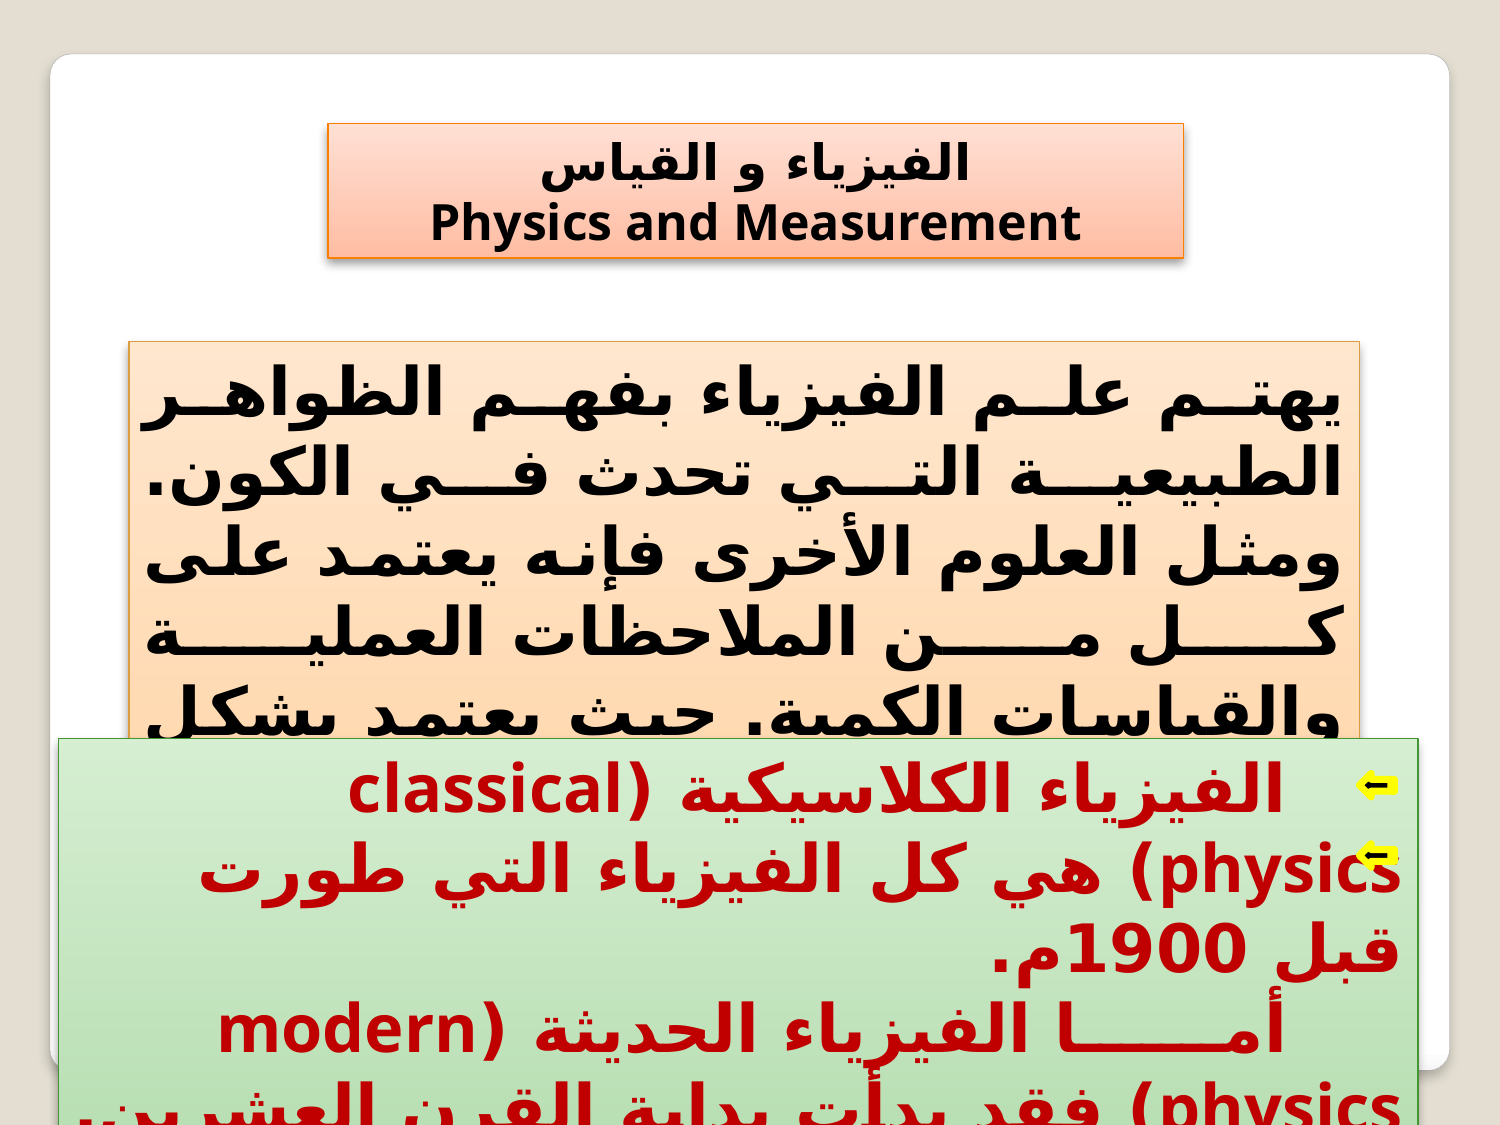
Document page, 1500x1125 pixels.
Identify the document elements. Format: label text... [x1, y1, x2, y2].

text_box يهتم علم الفيزياء بفهم الظواهر الطبيعية التي تحدث في الكون. ومثل العلوم الأخرى فإنه يعتمد على كل من الملاحظات العملية والقياسات الكمية. حيث يعتمد بشكل أساسي على عدد محدد من القوانين الأساسية (fundamental laws) التي تحكم ظاهرة طبيعية ما لتطوير النظريات التي يمكن أن تتنبأ بنتائج التجارب المستقبلية. [128, 341, 1360, 737]
text_box الفيزياء و القياس Physics and Measurement [327, 123, 1184, 259]
text_box الفيزياء الكلاسيكية (classical physics) هي كل الفيزياء التي طورت قبل 1900م. أما الفيزياء الحديثة (modern physics) فقد بدأت بداية القرن العشرين. وذلك لأن هناك بعض الظواهر لا يمكن تفسيرها باستخدام نظريات الفيزياء الكلاسيكية. [58, 738, 1419, 1125]
text_box [1355, 840, 1398, 871]
text_box [1355, 770, 1398, 801]
